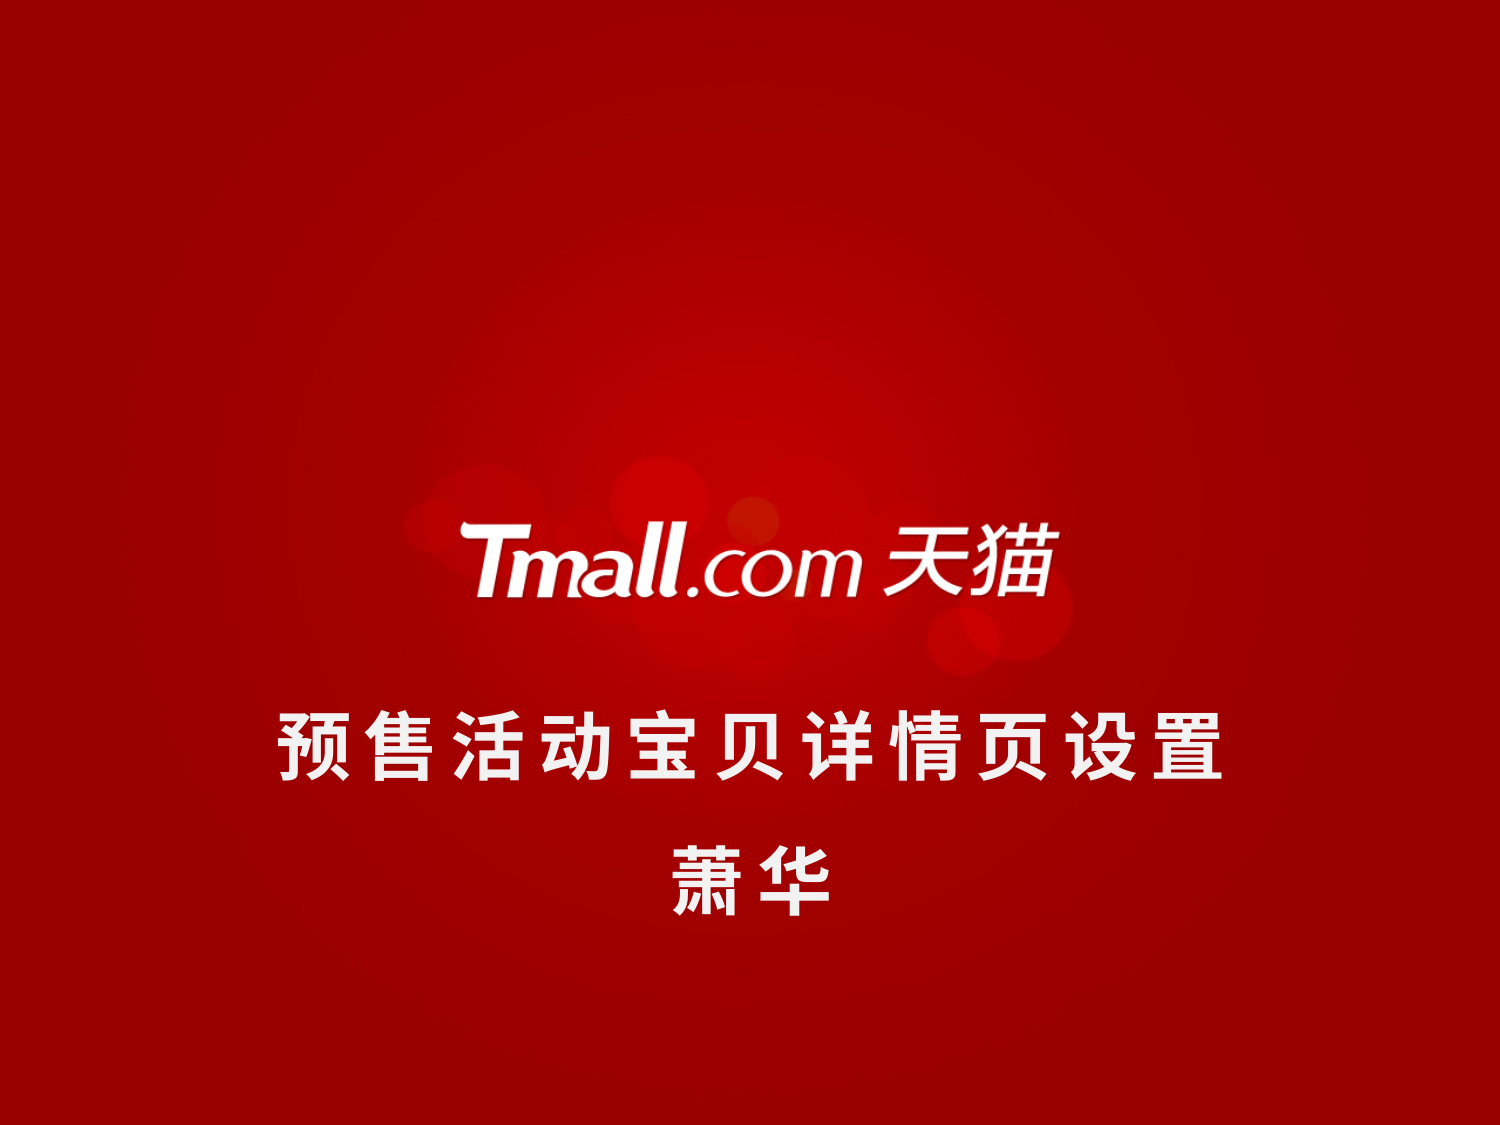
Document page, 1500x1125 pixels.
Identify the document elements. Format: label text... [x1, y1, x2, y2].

text_box 预售活动宝贝详情页设置 萧华 [147, 662, 1355, 917]
picture [0, 0, 1500, 1125]
